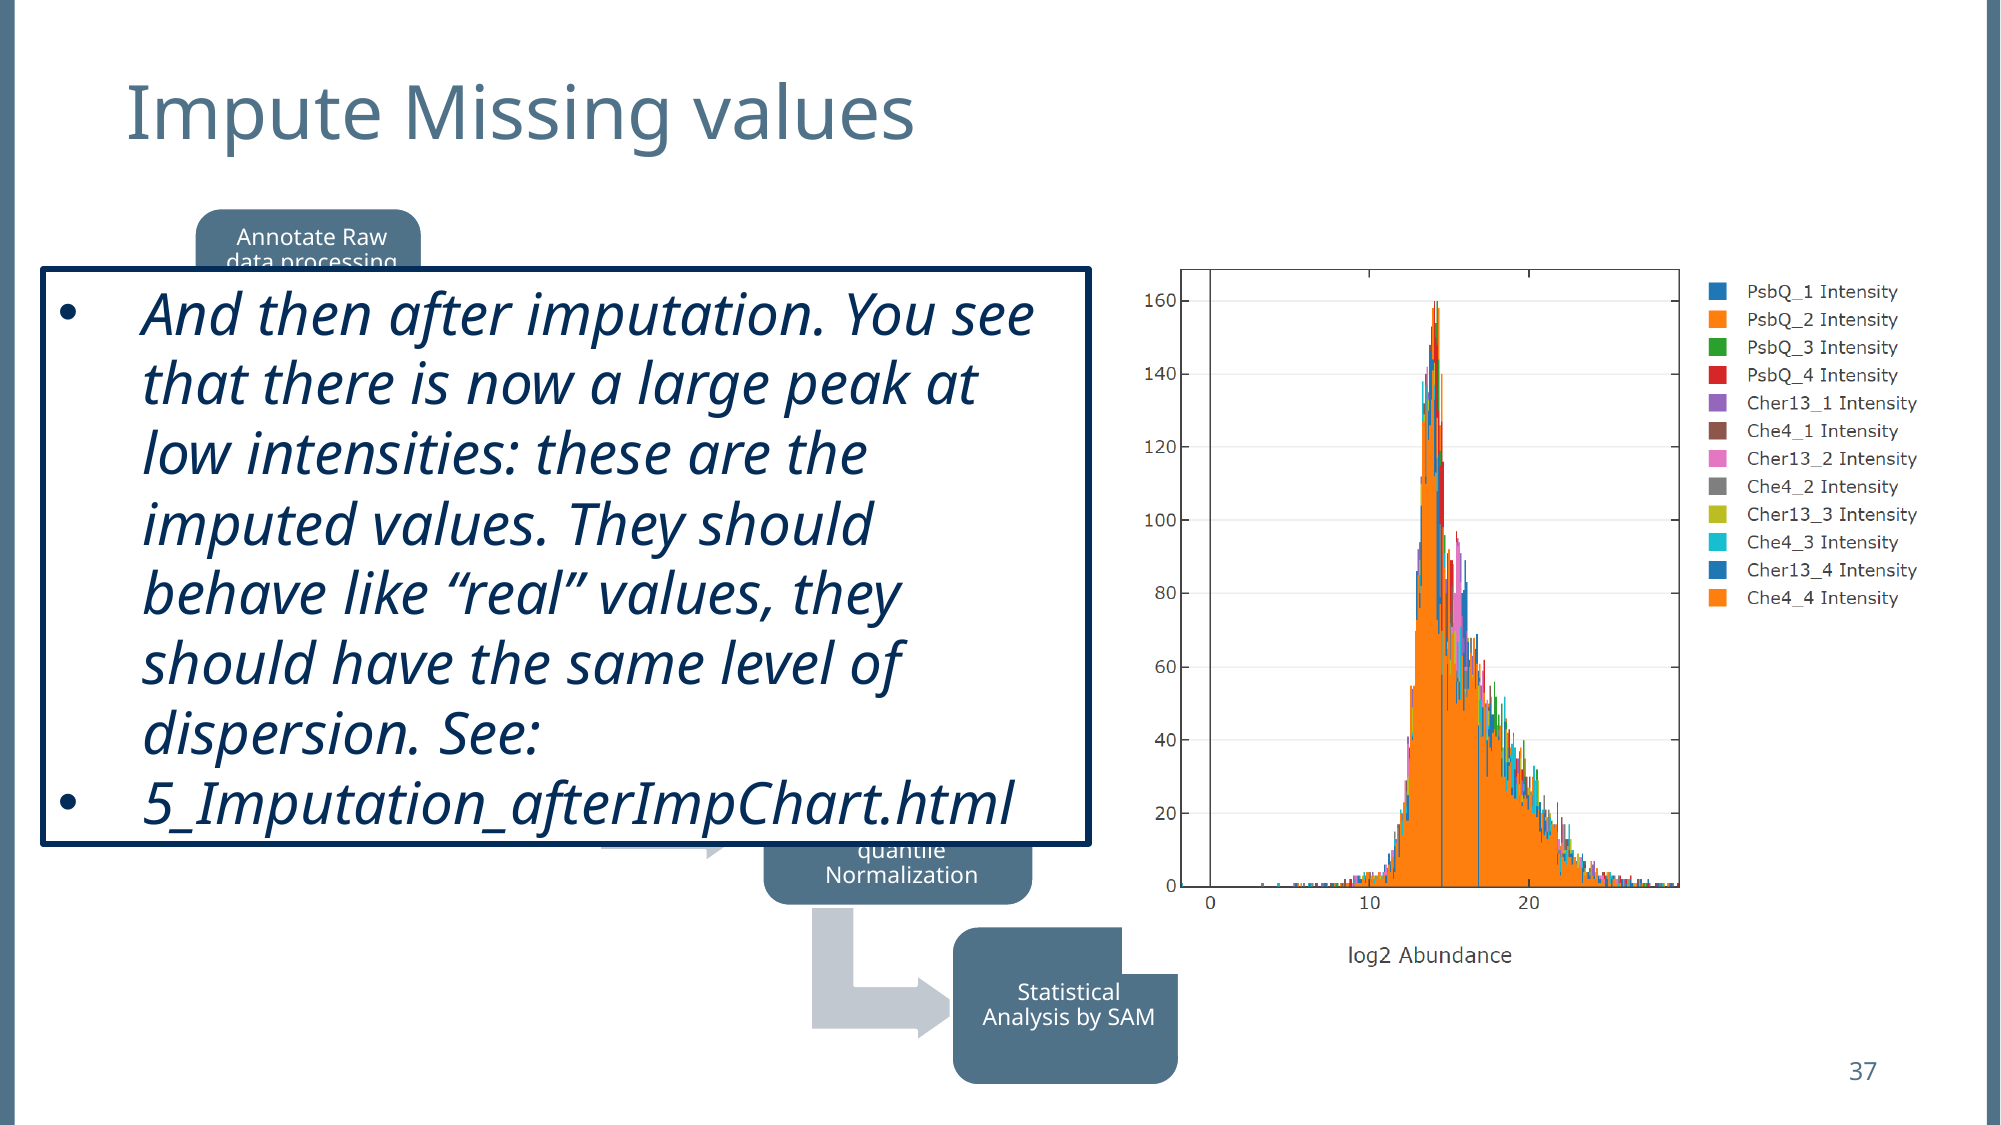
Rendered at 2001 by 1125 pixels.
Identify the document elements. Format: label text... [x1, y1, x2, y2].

slide_number 37 [1442, 1042, 1893, 1103]
title Impute Missing values [111, 1, 1891, 219]
picture [1122, 250, 1941, 974]
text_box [19, 201, 1355, 1092]
